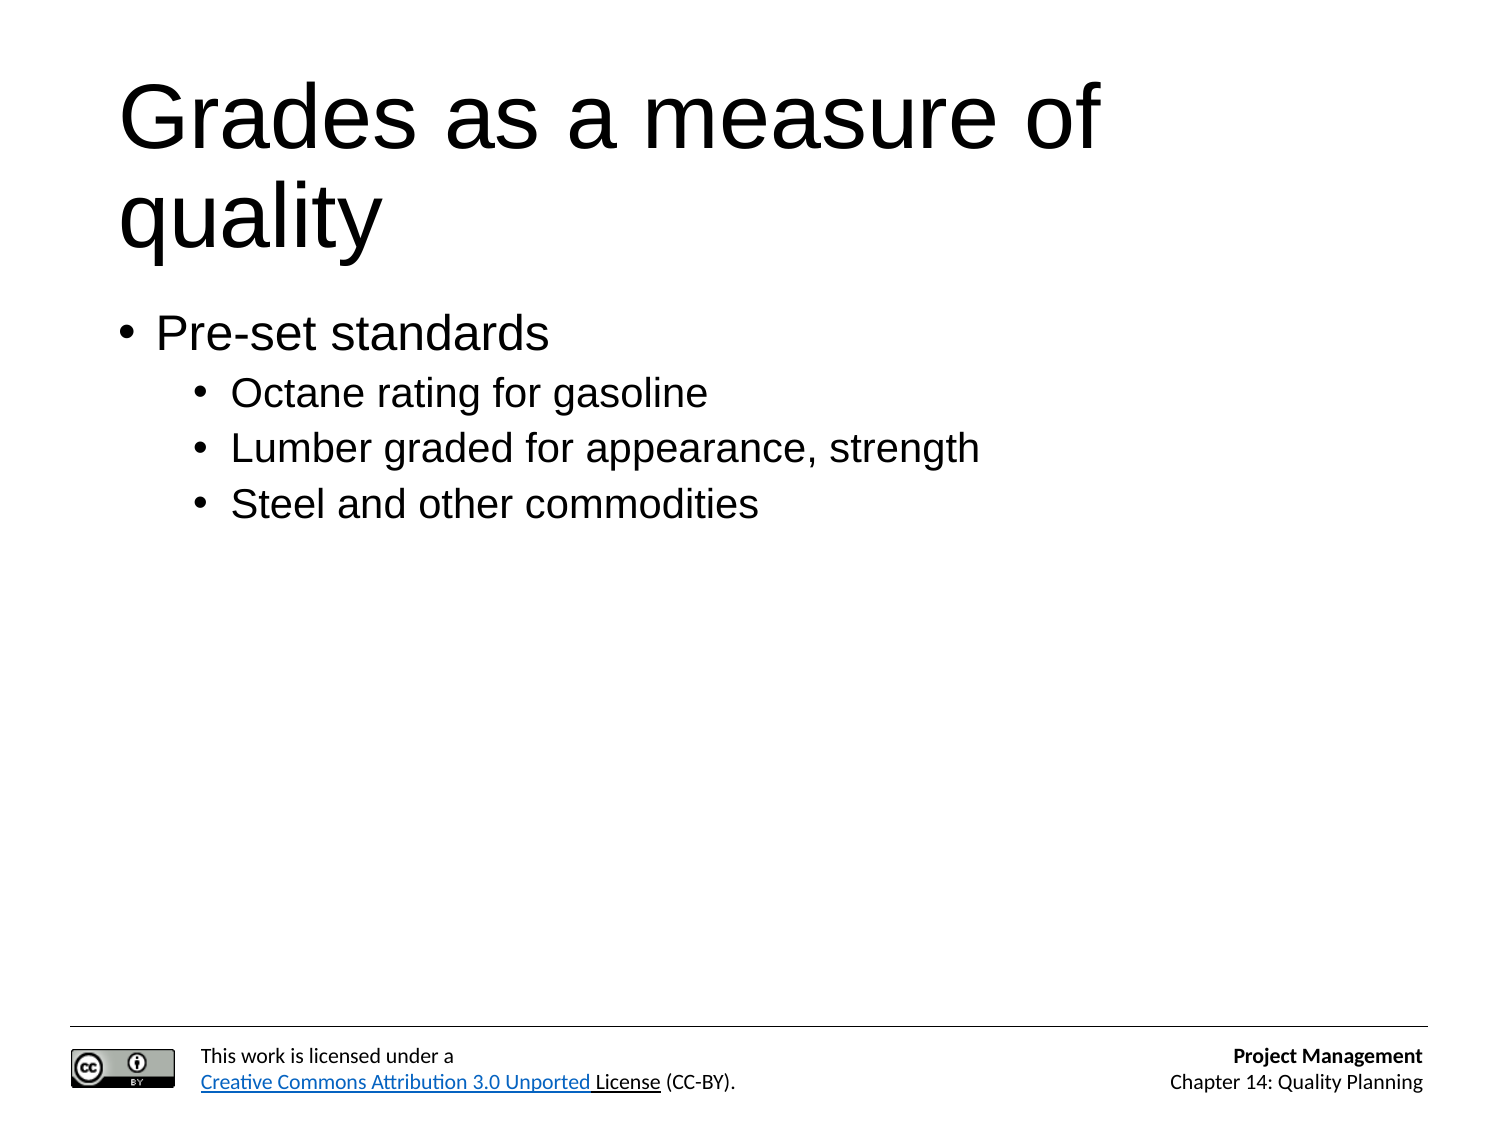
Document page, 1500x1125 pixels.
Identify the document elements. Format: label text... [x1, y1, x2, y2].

list Pre-set standards Octane rating for gasoline Lumber graded for appearance, strength Steel and other commodities [103, 299, 1397, 1014]
picture [71, 1049, 175, 1088]
title Grades as a measure of quality [103, 59, 1397, 278]
